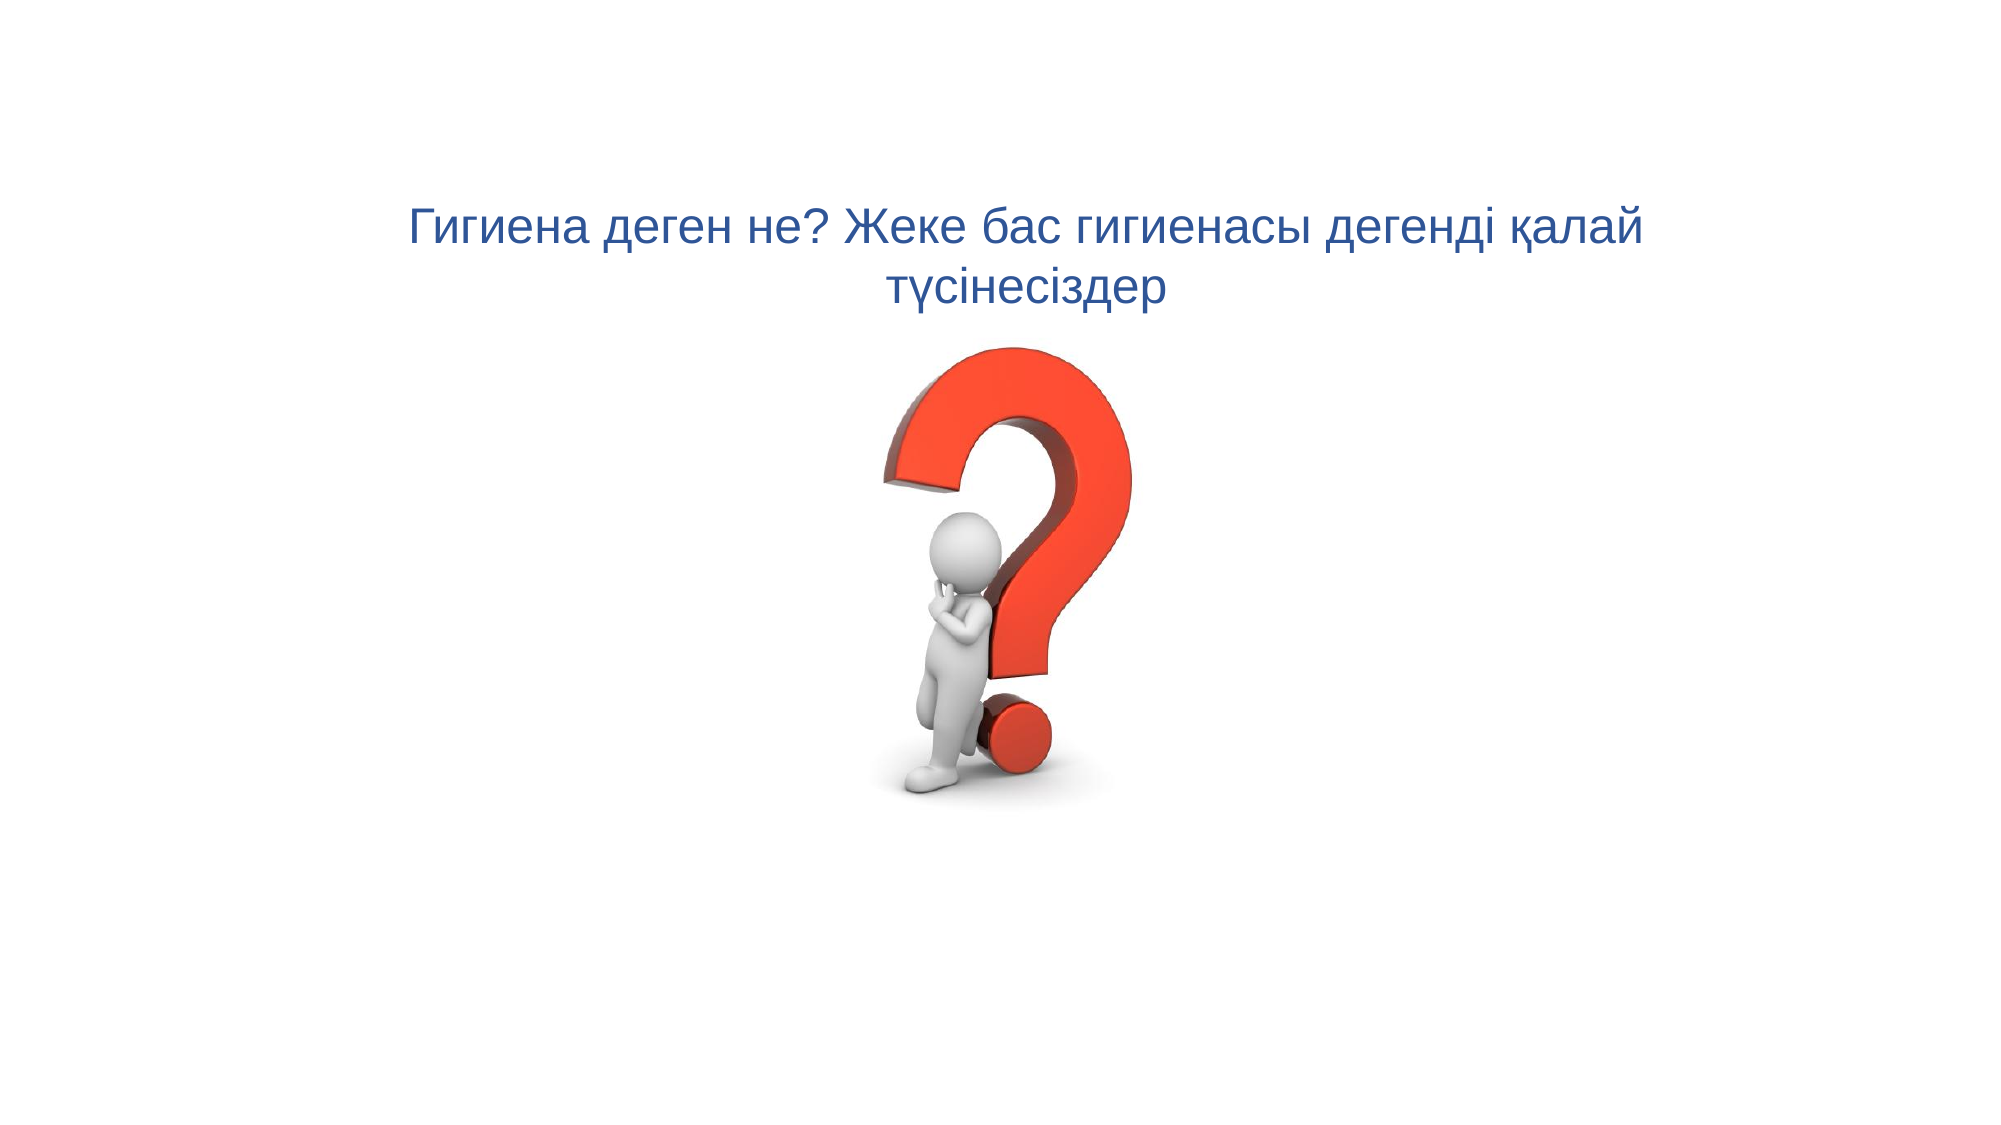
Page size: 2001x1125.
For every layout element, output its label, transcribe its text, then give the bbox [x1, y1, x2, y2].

text_box Гигиена деген не? Жеке бас гигиенасы дегенді қалай түсінесіздер [311, 186, 1742, 321]
picture [815, 324, 1184, 844]
